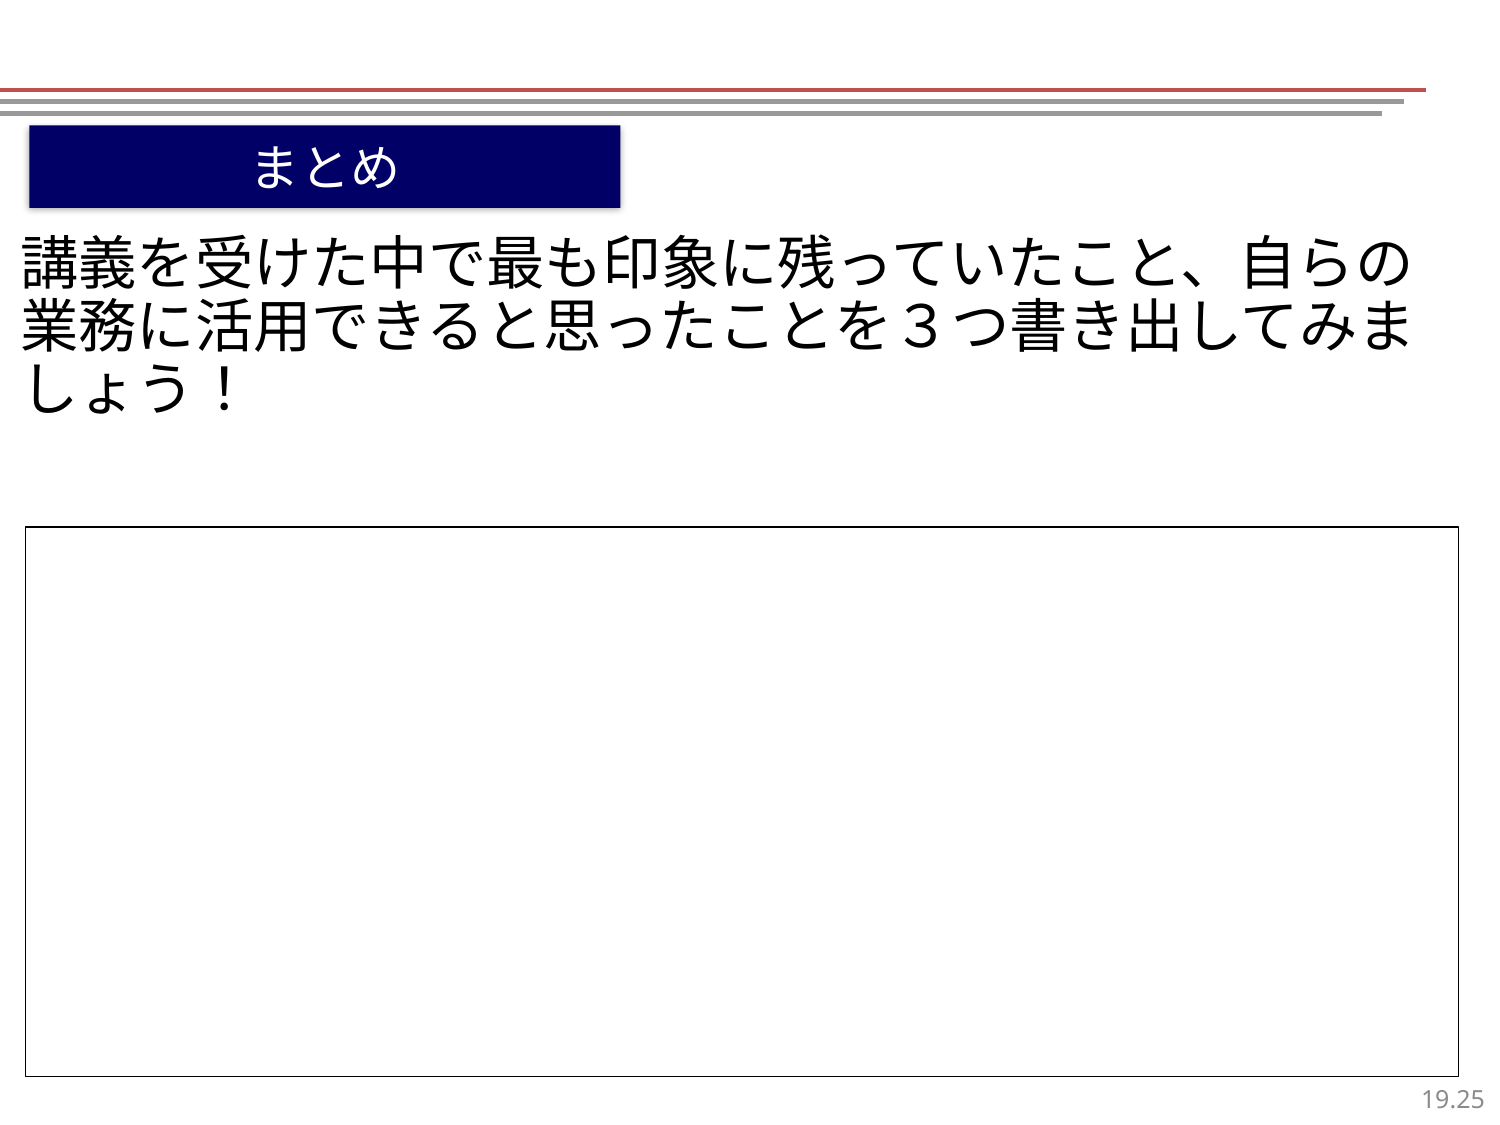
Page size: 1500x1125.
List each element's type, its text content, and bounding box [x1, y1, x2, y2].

text_box 講義を受けた中で最も印象に残っていたこと、自らの業務に活用できると思ったことを３つ書き出してみましょう！ [4, 225, 1484, 529]
slide_number 24 [1381, 1065, 1500, 1125]
text_box まとめ [29, 125, 621, 208]
text_box [24, 525, 1461, 1078]
